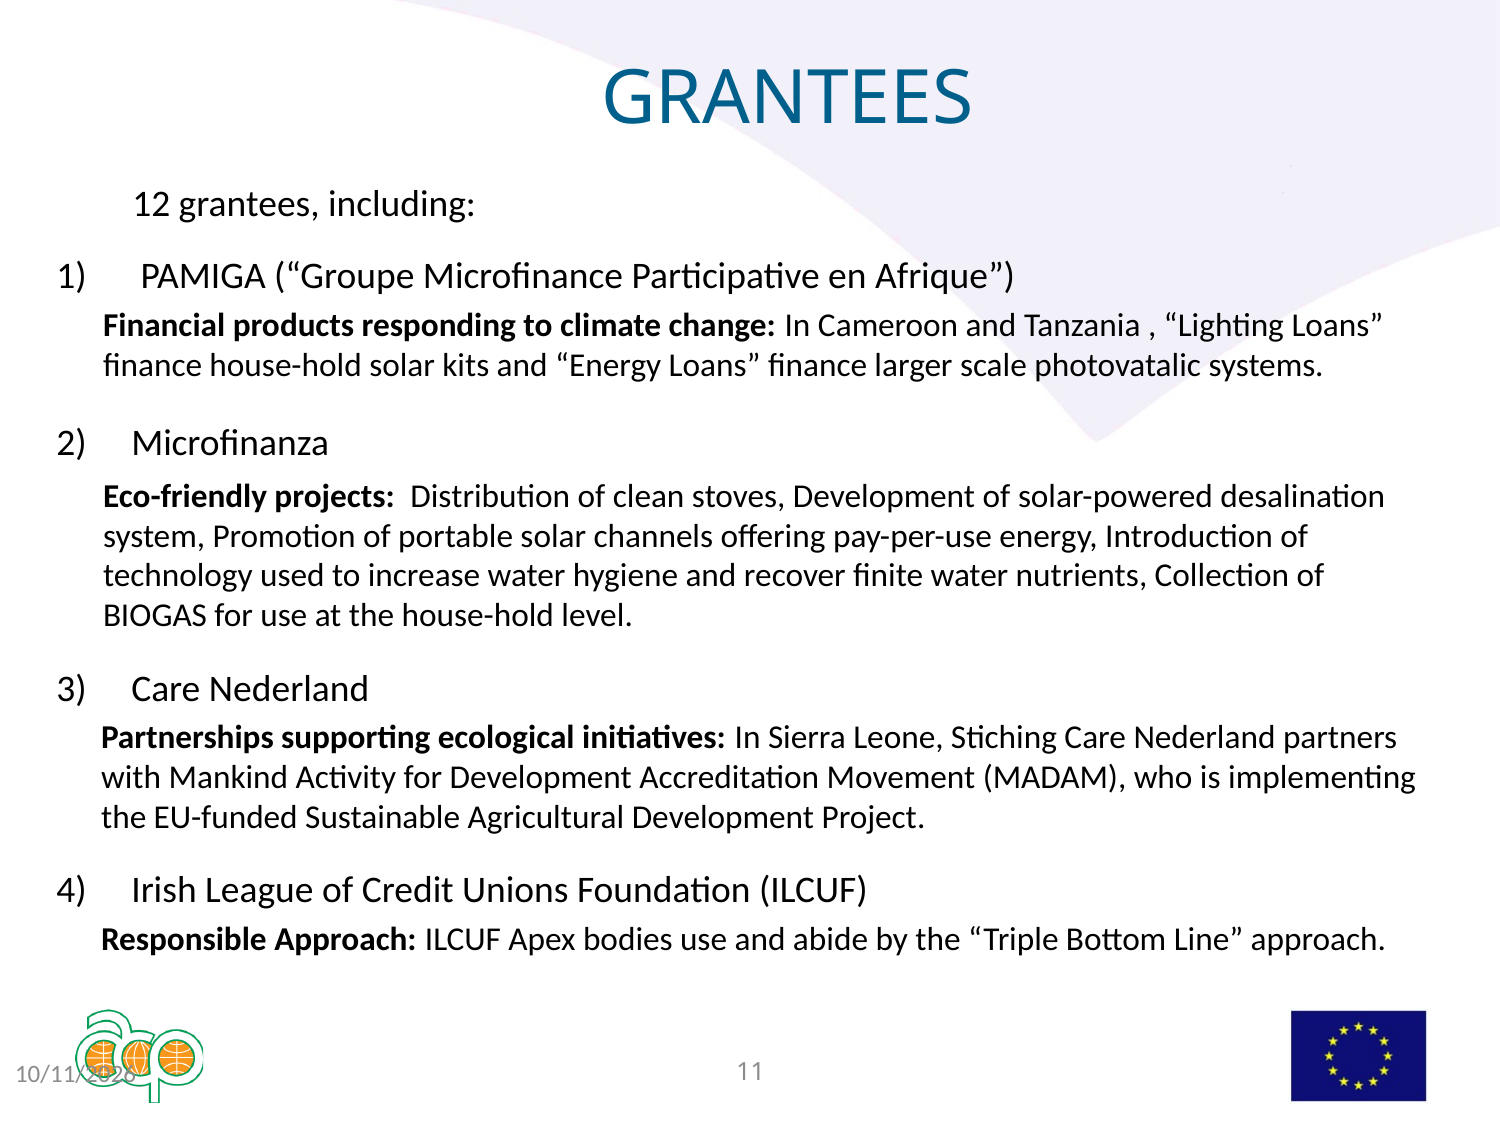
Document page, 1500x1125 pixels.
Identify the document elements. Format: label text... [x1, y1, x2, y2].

list PAMIGA (“Groupe Microfinance Participative en Afrique”) Financial products responding to climate change: In Cameroon and Tanzania , “Lighting Loans” finance house-hold solar kits and “Energy Loans” finance larger scale photovatalic systems. Microfinanza Eco-friendly projects: Distribution of clean stoves, Development of solar-powered desalination system, Promotion of portable solar channels offering pay-per-use energy, Introduction of technology used to increase water hygiene and recover finite water nutrients, Collection of BIOGAS for use at the house-hold level. Care Nederland Partnerships supporting ecological initiatives: In Sierra Leone, Stiching Care Nederland partners with Mankind Activity for Development Accreditation Movement (MADAM), who is implementing the EU-funded Sustainable Agricultural Development Project. Irish League of Credit Unions Foundation (ILCUF) Responsible Approach: ILCUF Apex bodies use and abide by the “Triple Bottom Line” approach. [41, 243, 1448, 1012]
text_box 12 grantees, including: [117, 171, 492, 231]
picture [1288, 1012, 1429, 1104]
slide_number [0, 1042, 350, 1103]
picture [259, 188, 1500, 455]
title Grantees [74, 0, 1500, 188]
slide_number 11 [575, 1042, 926, 1103]
